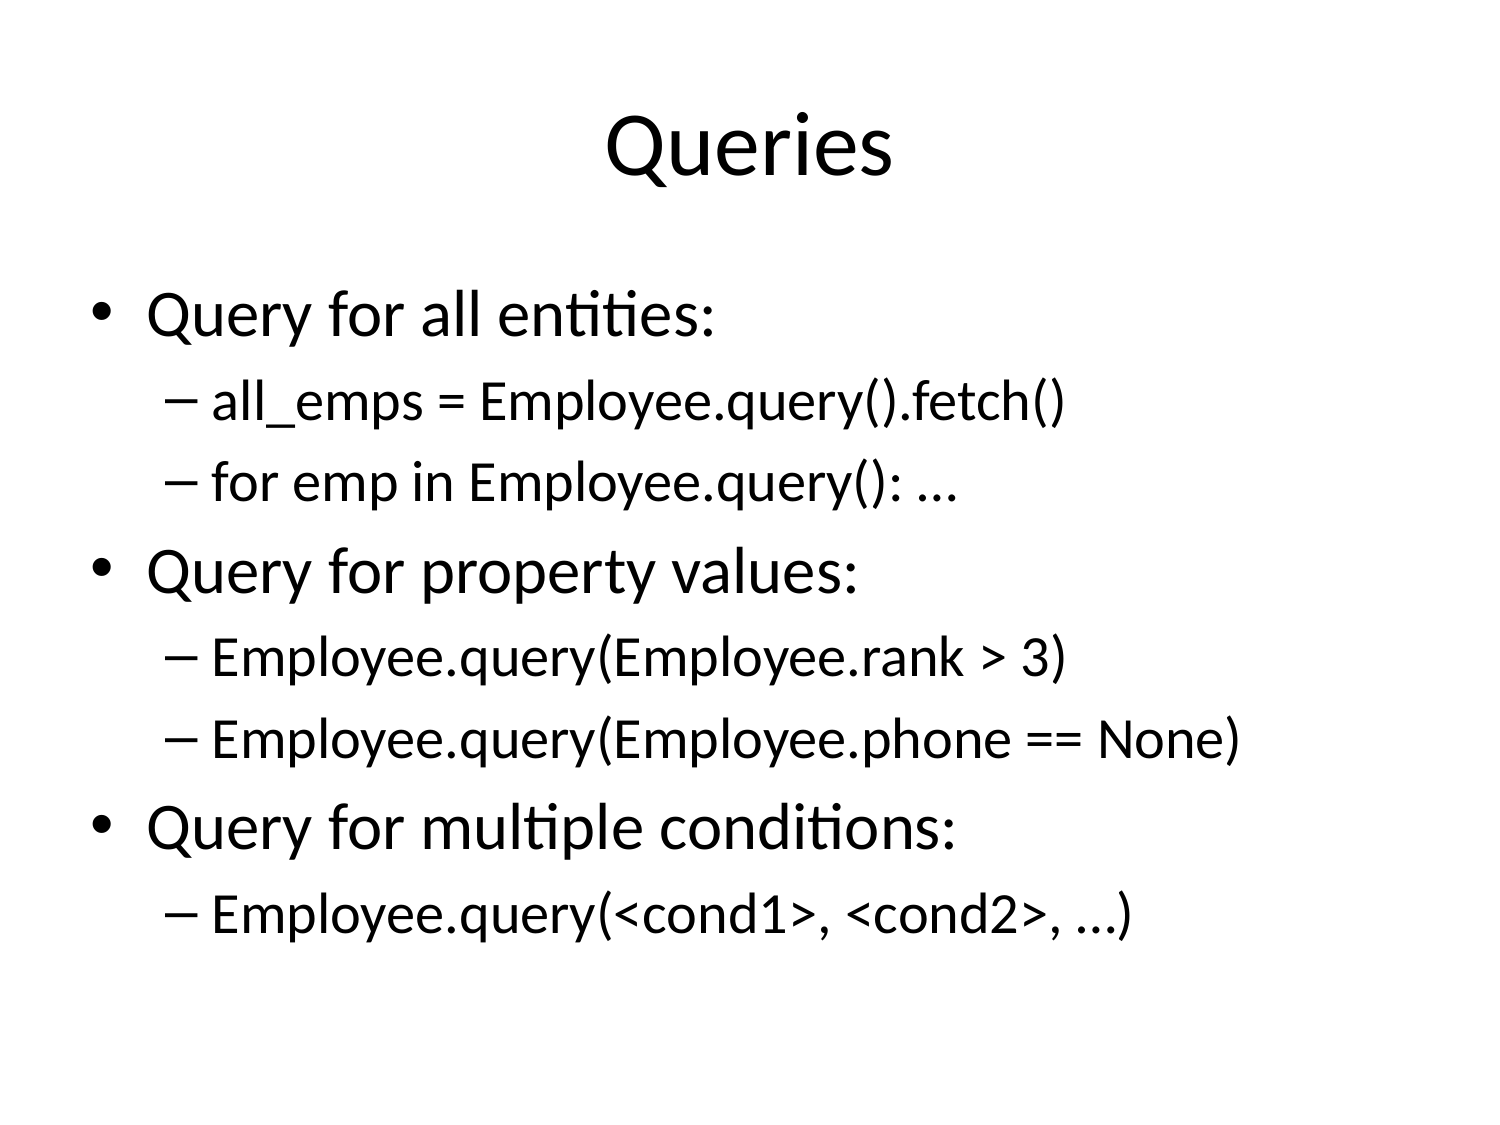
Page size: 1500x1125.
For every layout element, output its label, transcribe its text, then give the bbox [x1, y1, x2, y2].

title Queries [75, 45, 1425, 233]
list Query for all entities: all_emps = Employee.query().fetch() for emp in Employee.query(): … Query for property values: Employee.query(Employee.rank > 3) Employee.query(Employee.phone == None) Query for multiple conditions: Employee.query(<cond1>, <cond2>, …) [75, 262, 1425, 1005]
